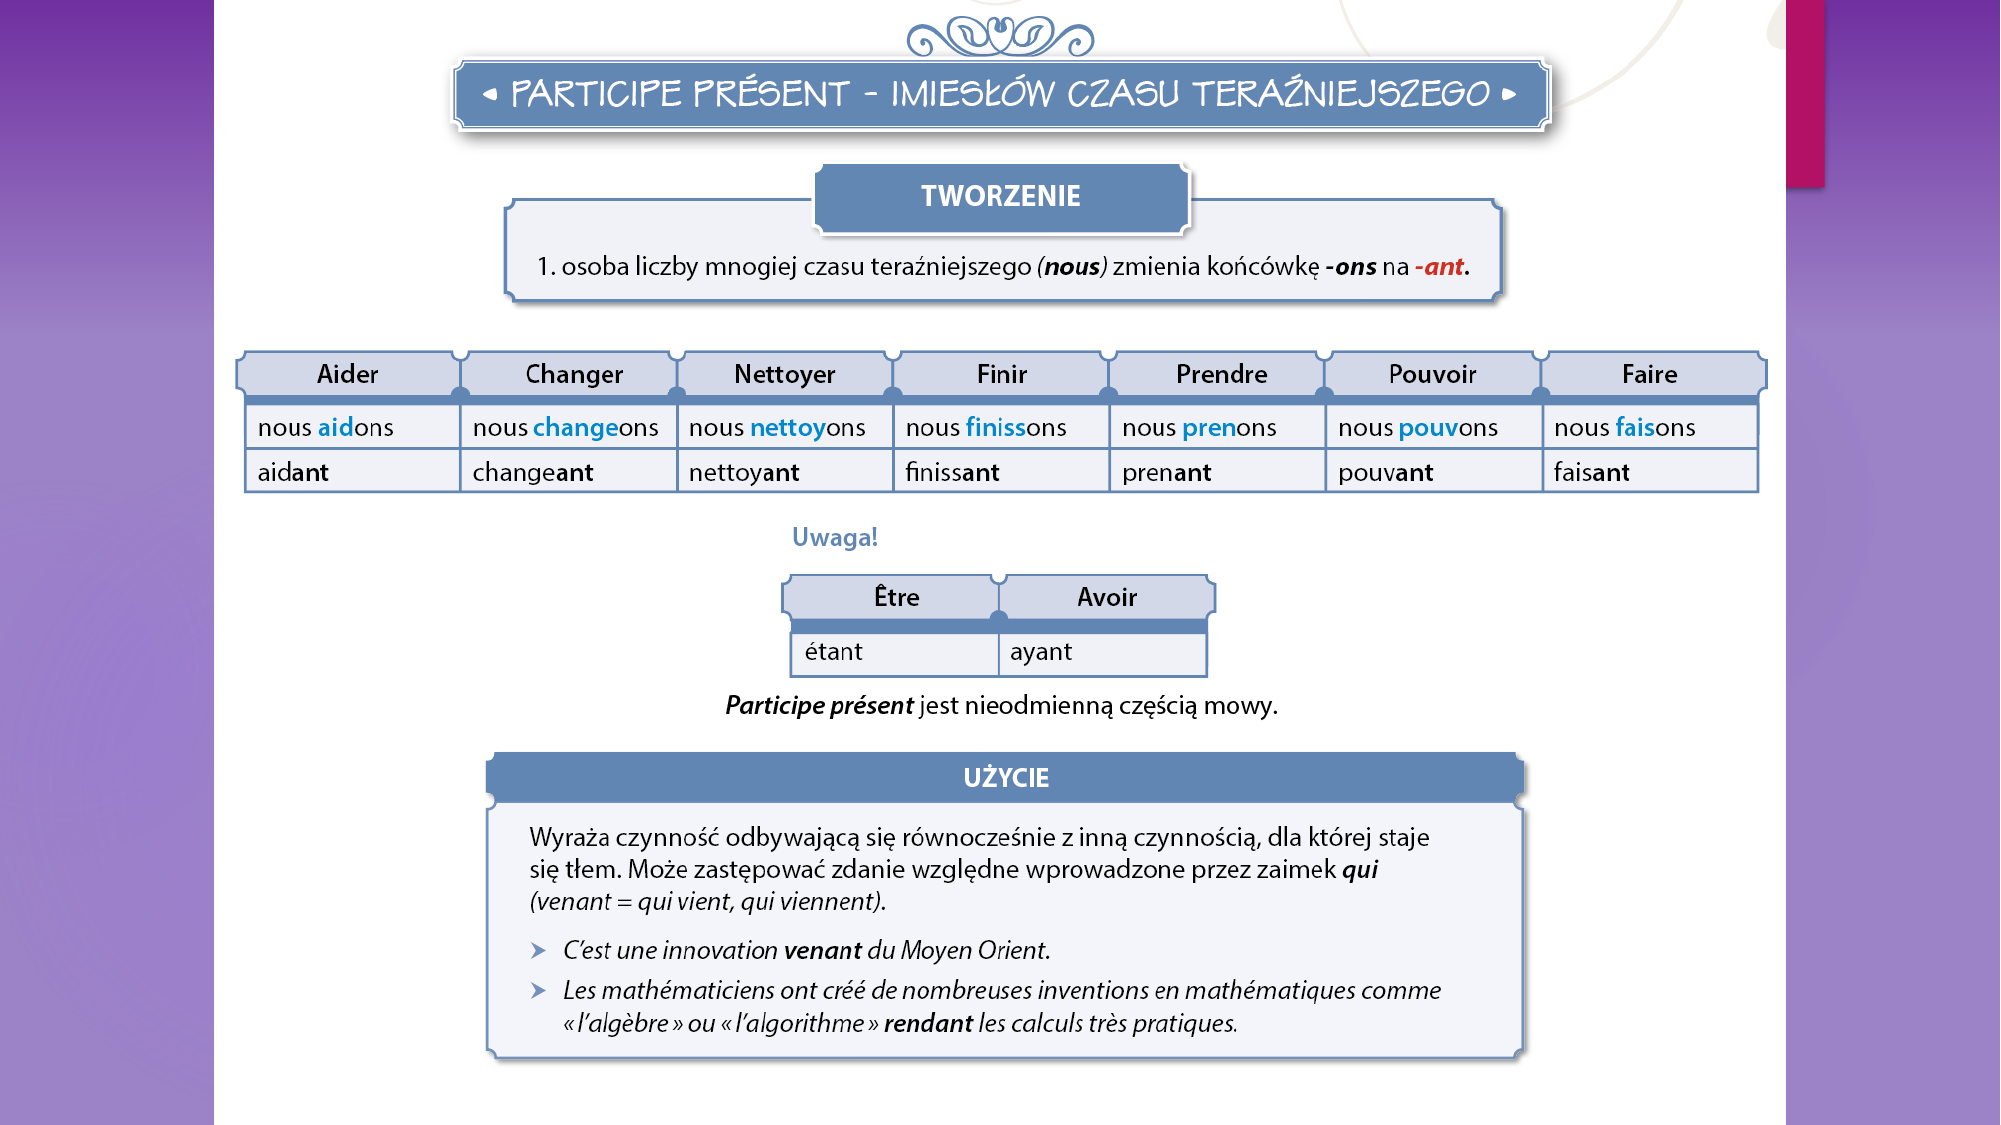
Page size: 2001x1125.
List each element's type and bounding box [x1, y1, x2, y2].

picture [0, 0, 1786, 1125]
